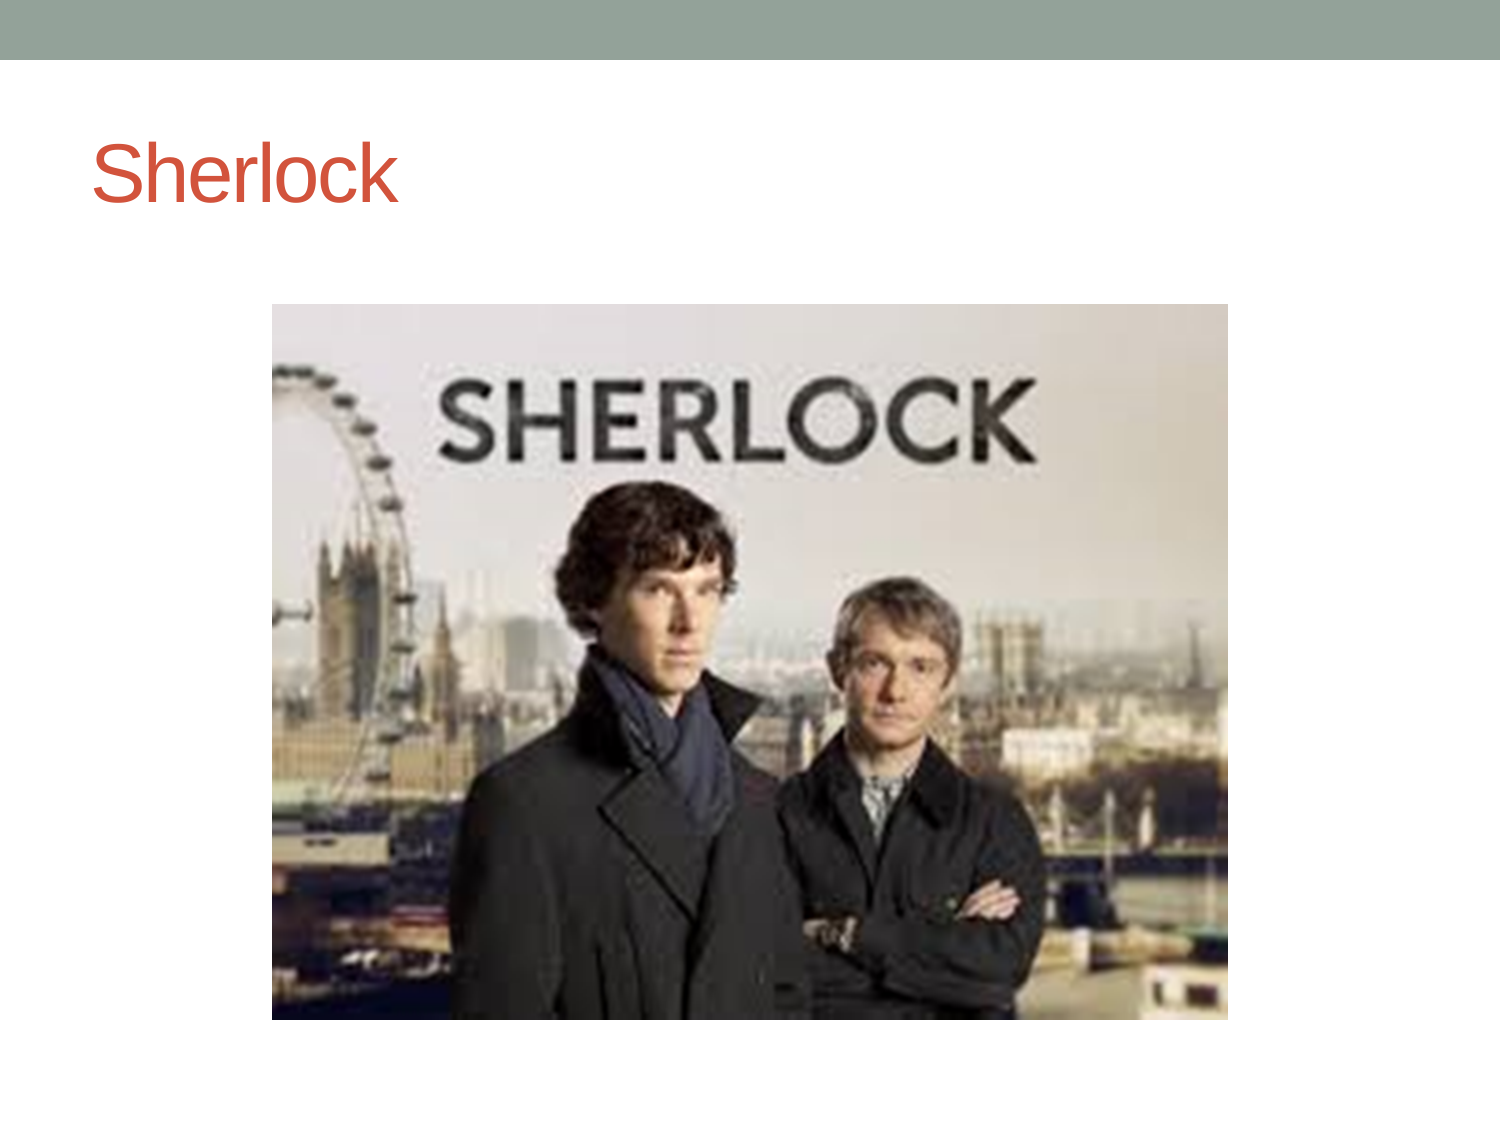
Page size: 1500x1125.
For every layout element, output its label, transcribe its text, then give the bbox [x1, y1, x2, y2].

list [272, 304, 1228, 1021]
title Sherlock [75, 87, 1425, 250]
